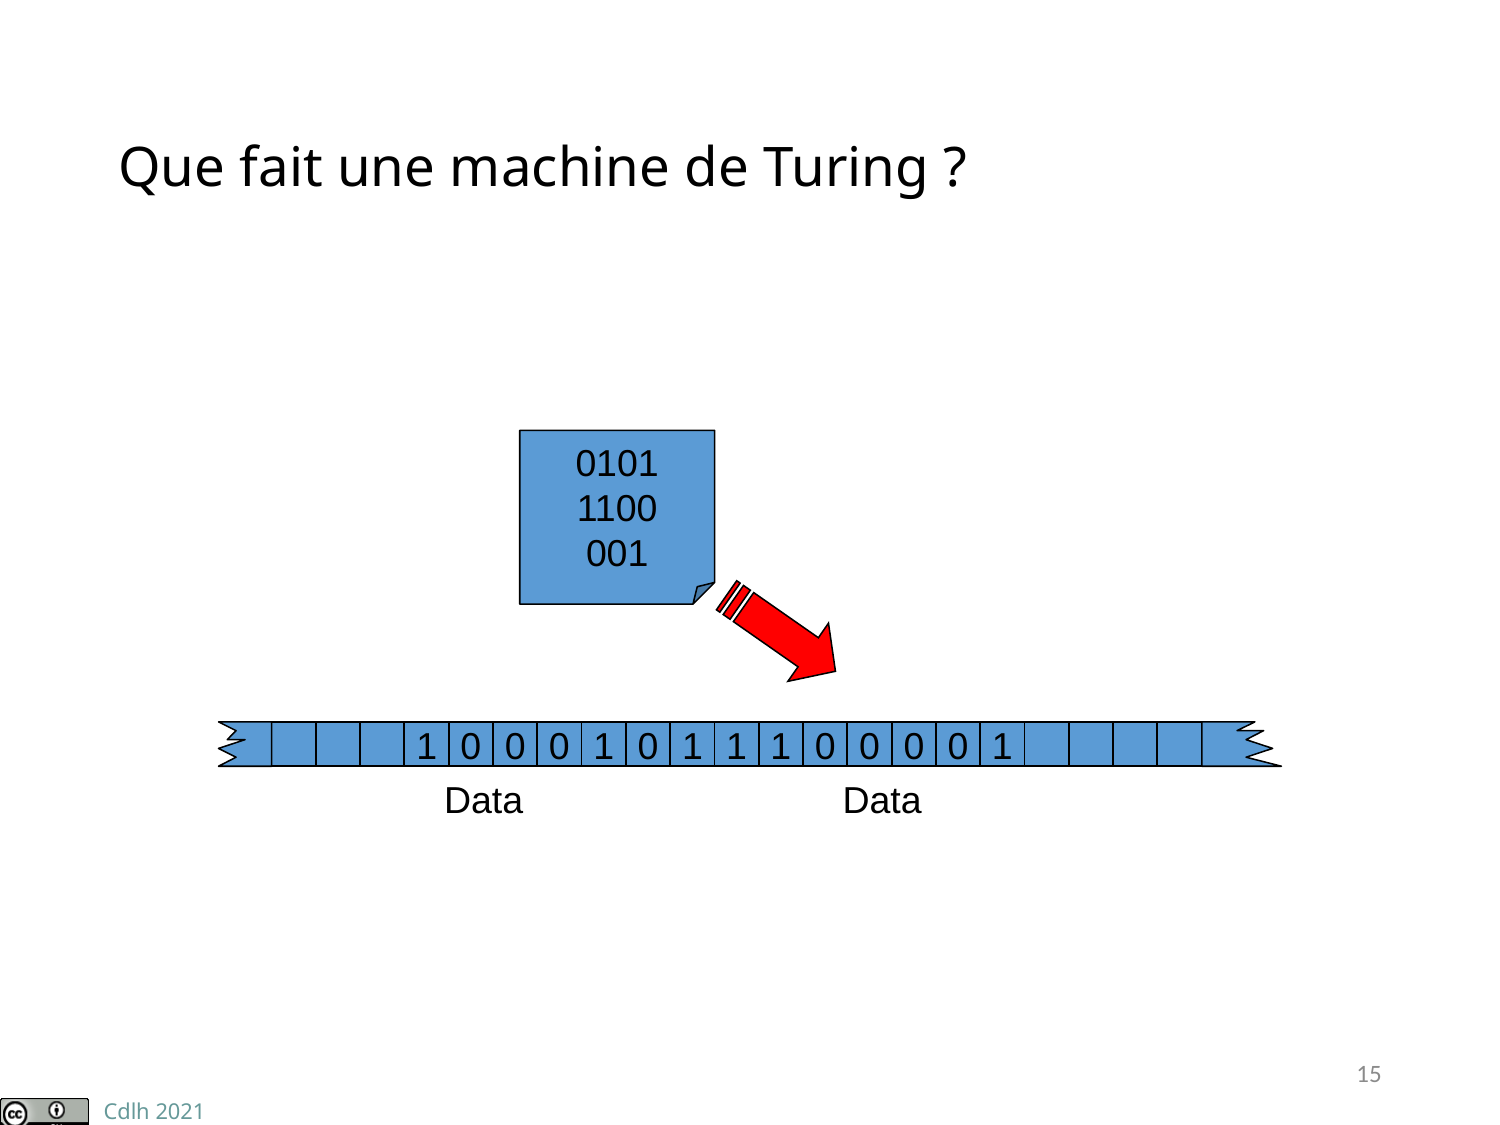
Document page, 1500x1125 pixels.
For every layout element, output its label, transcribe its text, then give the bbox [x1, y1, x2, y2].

text_box 0 [448, 721, 493, 767]
text_box 0101 1100 001 [519, 430, 715, 605]
text_box [315, 721, 360, 767]
text_box 1 [405, 721, 448, 767]
text_box 0 [847, 721, 891, 767]
text_box Data [429, 768, 539, 829]
text_box 1 [670, 721, 714, 767]
picture [0, 1098, 89, 1125]
text_box 0 [493, 721, 537, 767]
text_box 1 [980, 721, 1024, 767]
text_box 1 [714, 721, 758, 767]
text_box 0 [537, 721, 581, 767]
text_box [218, 721, 272, 767]
text_box [360, 721, 405, 767]
text_box [1202, 721, 1282, 767]
slide_number 15 [1059, 1042, 1397, 1103]
text_box 1 [581, 721, 625, 767]
text_box [716, 580, 741, 613]
text_box [272, 721, 315, 767]
text_box [1113, 721, 1157, 767]
text_box 1 [758, 721, 803, 767]
text_box [1024, 721, 1068, 767]
title Que fait une machine de Turing ? [103, 59, 1397, 278]
text_box 0 [803, 721, 847, 767]
text_box Data [828, 768, 937, 829]
text_box [723, 585, 751, 620]
text_box [733, 592, 836, 682]
text_box [1068, 721, 1113, 767]
text_box [1157, 721, 1202, 767]
text_box 0 [935, 721, 980, 767]
text_box 0 [625, 721, 670, 767]
text_box 0 [891, 721, 935, 767]
